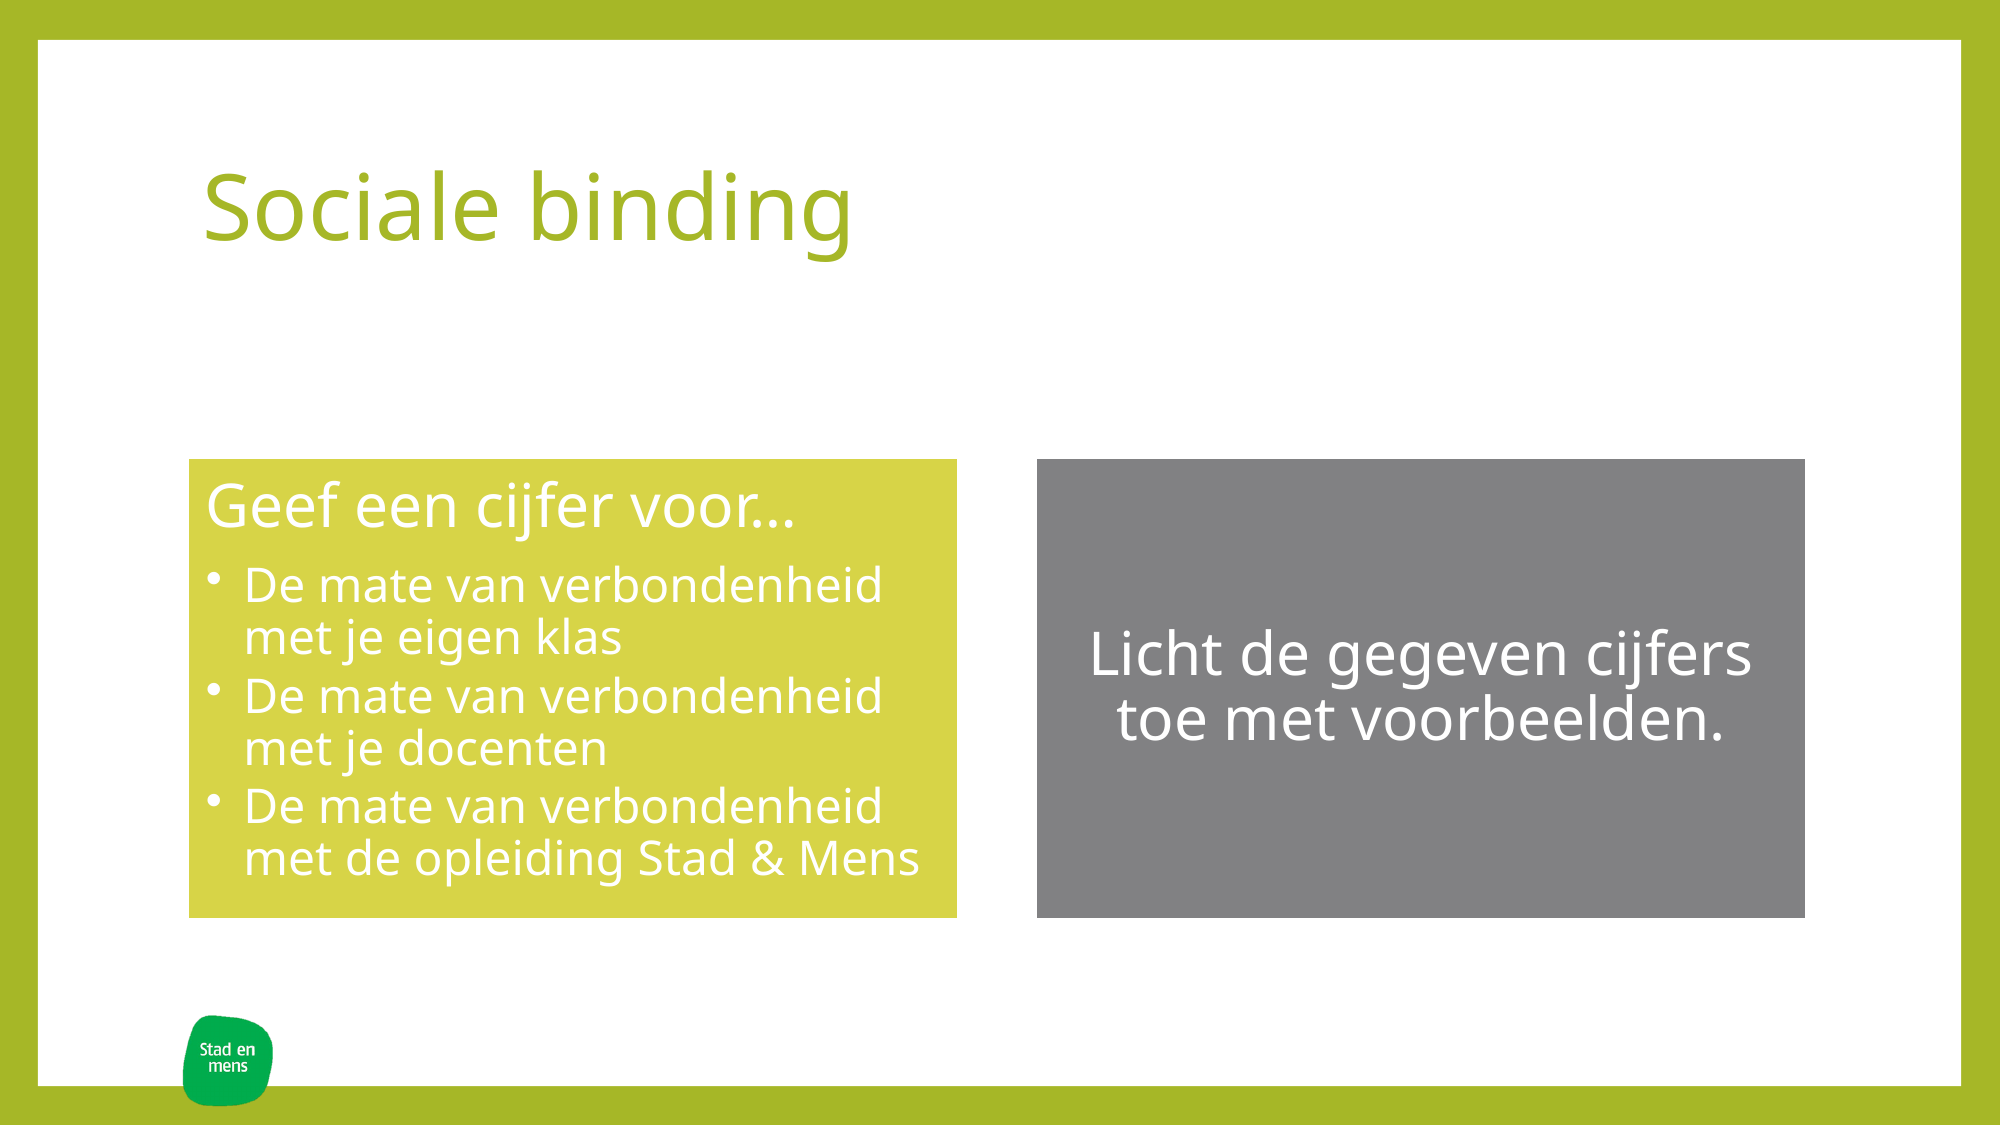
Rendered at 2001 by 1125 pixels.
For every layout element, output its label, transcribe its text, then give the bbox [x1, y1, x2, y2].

picture [179, 1013, 273, 1110]
title Sociale binding [187, 99, 1808, 323]
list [187, 376, 1808, 1001]
